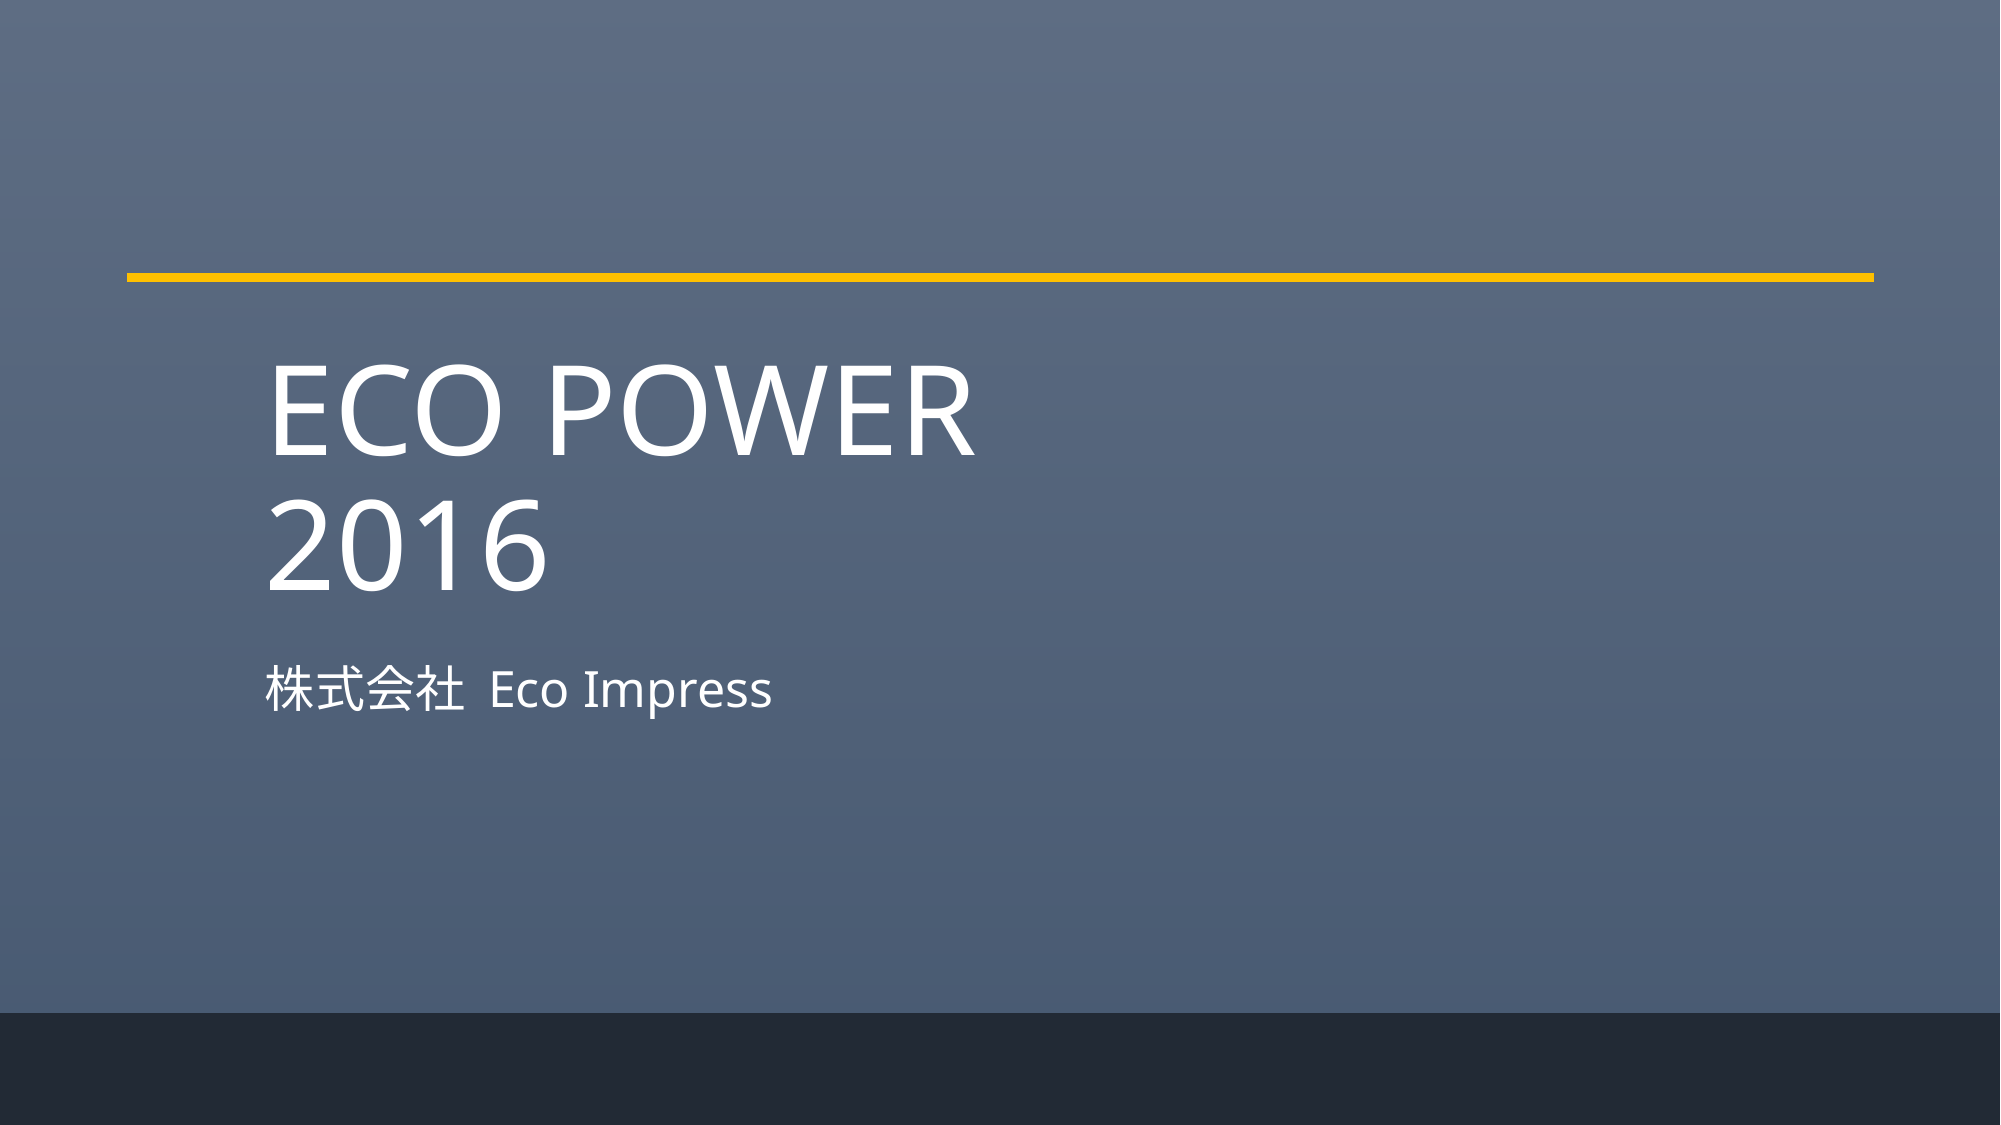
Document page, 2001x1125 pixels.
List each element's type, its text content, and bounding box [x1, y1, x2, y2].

title ECO POWER 2016 [249, 233, 1750, 625]
subtitle 株式会社 Eco Impress [249, 657, 1750, 929]
